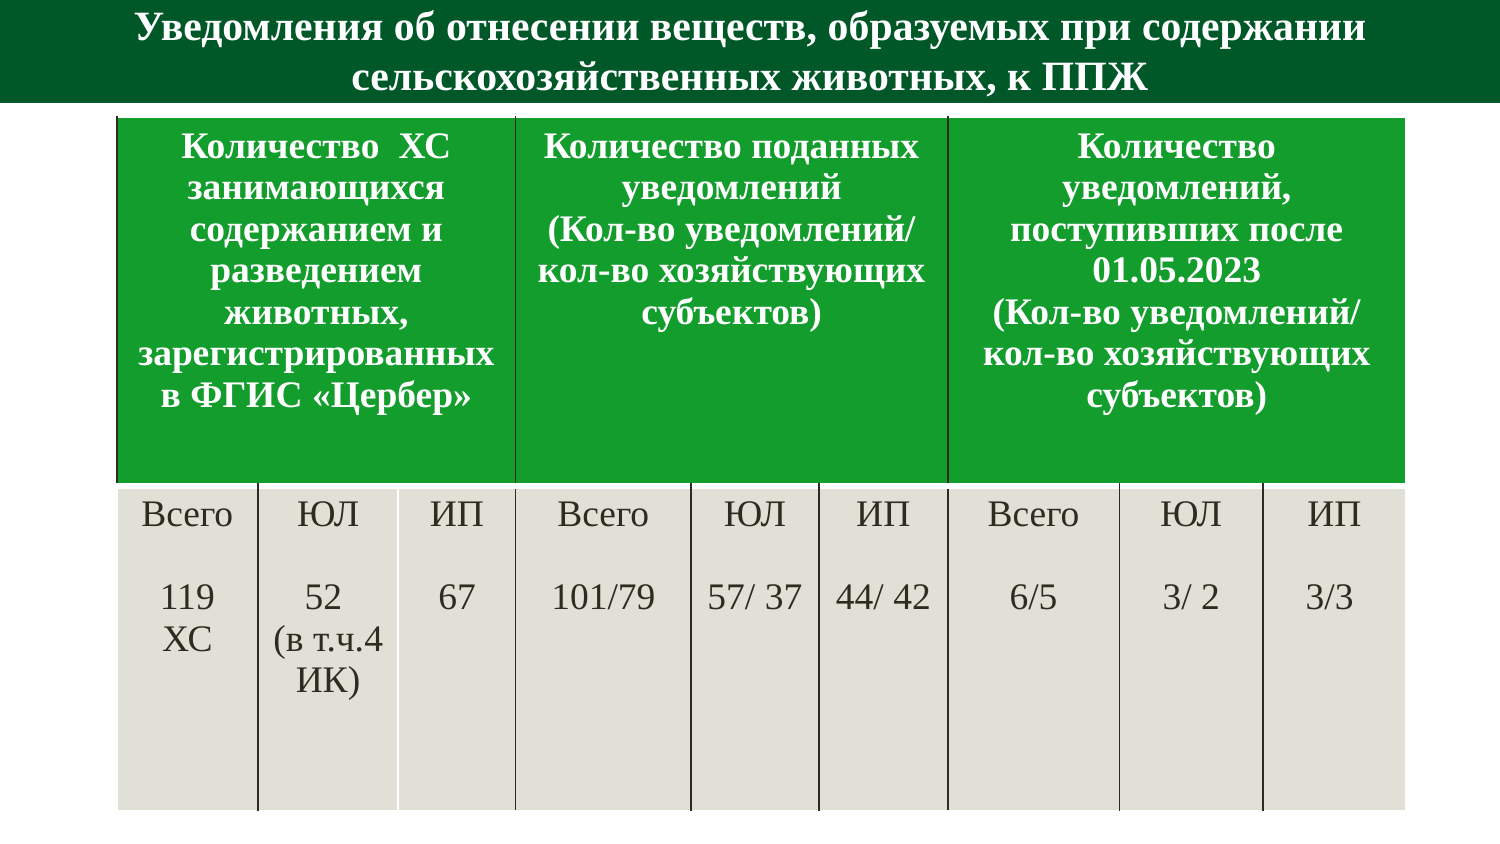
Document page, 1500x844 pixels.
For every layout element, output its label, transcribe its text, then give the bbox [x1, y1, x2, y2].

table_cell ИП 44/ 42 [820, 489, 947, 810]
text_box Уведомления об отнесении веществ, образуемых при содержании сельскохозяйственных животных, к ППЖ [0, 0, 1500, 105]
table_header Количество уведомлений, поступивших после 01.05.2023 (Кол-во уведомлений/ кол-во хозяйствующих субъектов) [949, 118, 1405, 483]
table_cell ИП 3/3 [1264, 489, 1405, 810]
table_cell ЮЛ 52 (в т.ч.4 ИК) [259, 489, 397, 810]
table_cell ЮЛ 3/ 2 [1120, 489, 1262, 810]
table_cell ЮЛ 57/ 37 [692, 489, 818, 810]
table_cell Всего 119 ХС [118, 489, 257, 810]
table_cell Всего 6/5 [949, 489, 1119, 810]
table_cell Всего 101/79 [516, 489, 690, 810]
text_box [23, 128, 1477, 818]
table_header Количество ХС занимающихся содержанием и разведением животных, зарегистрированных в ФГИС «Цербер» [118, 118, 515, 483]
table_cell ИП 67 [399, 489, 515, 810]
table_header Количество поданных уведомлений (Кол-во уведомлений/ кол-во хозяйствующих субъектов) [516, 118, 947, 483]
